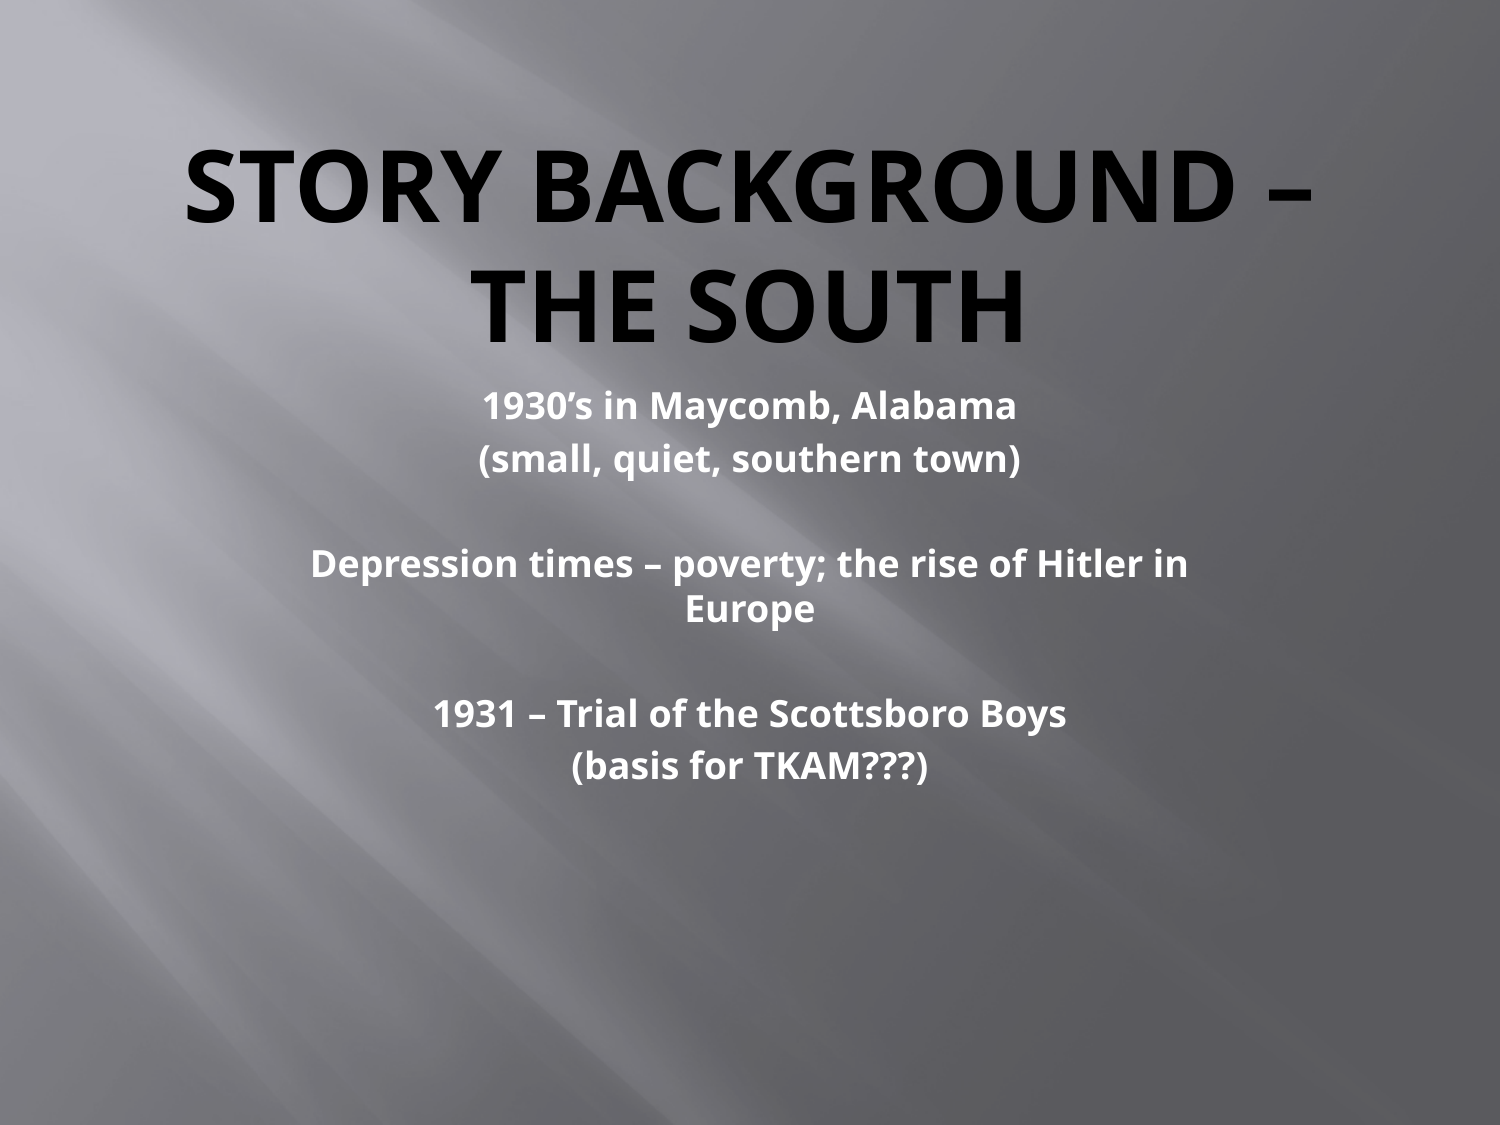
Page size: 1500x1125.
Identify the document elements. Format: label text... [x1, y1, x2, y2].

title Story Background – The South [112, 112, 1388, 363]
subtitle 1930’s in Maycomb, Alabama (small, quiet, southern town) Depression times – poverty; the rise of Hitler in Europe 1931 – Trial of the Scottsboro Boys (basis for TKAM???) [225, 375, 1275, 925]
